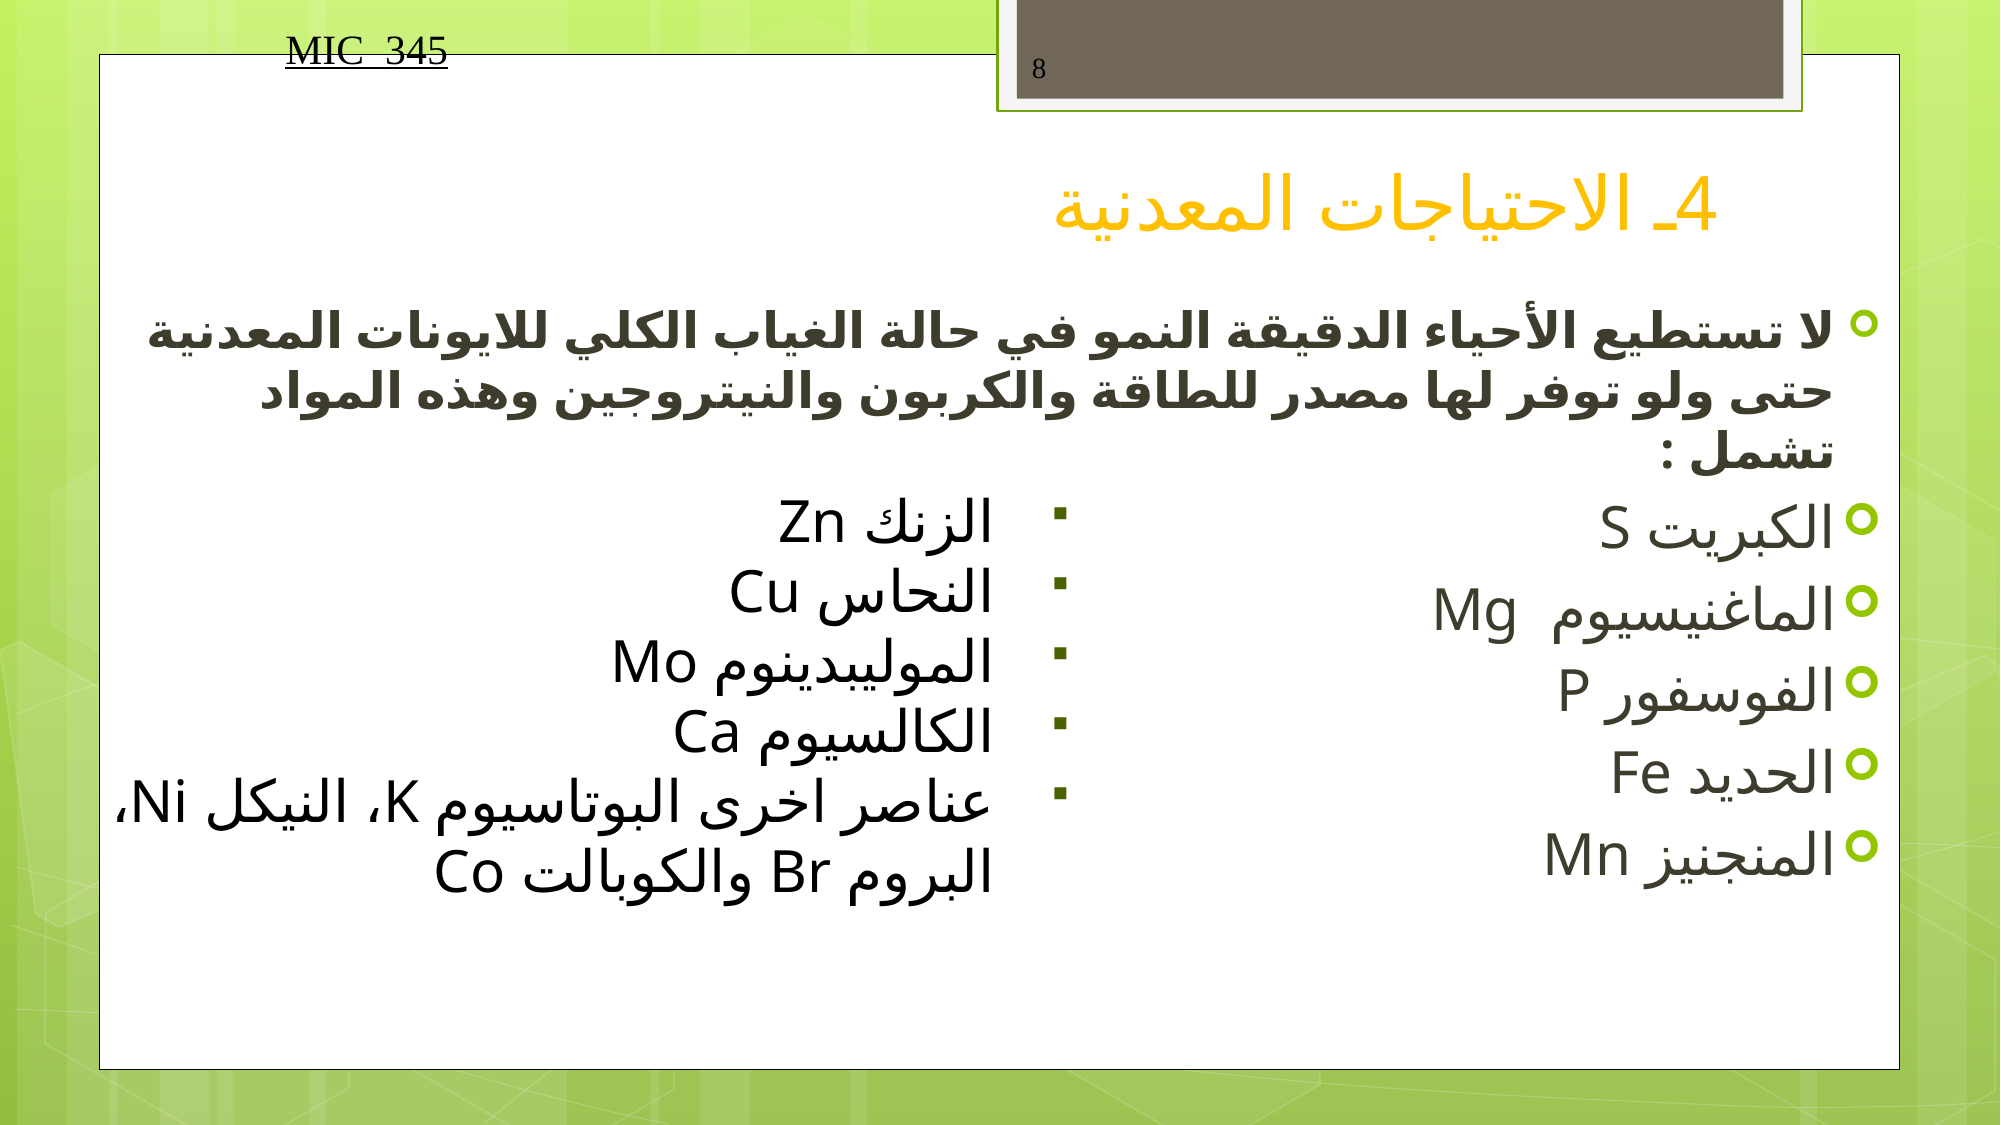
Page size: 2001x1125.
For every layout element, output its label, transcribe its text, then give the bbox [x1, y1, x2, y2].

text_box MIC 345 [270, 0, 1721, 121]
text_box الزنك Zn النحاس Cu الموليبدينوم Mo الكالسيوم Ca عناصر اخرى البوتاسيوم K، النيكل Ni، البروم Br والكوبالت Co [84, 476, 1085, 912]
slide_number 8 [1016, 36, 1309, 97]
text_box 4ـ الاحتياجات المعدنية [282, 176, 1733, 315]
list لا تستطيع الأحياء الدقيقة النمو في حالة الغياب الكلي للايونات المعدنية حتى ولو توفر لها مصدر للطاقة والكربون والنيتروجين وهذه المواد تشمل : الكبريت S الماغنيسيوم Mg الفوسفور P الحديد Fe المنجنيز Mn [84, 290, 1908, 966]
